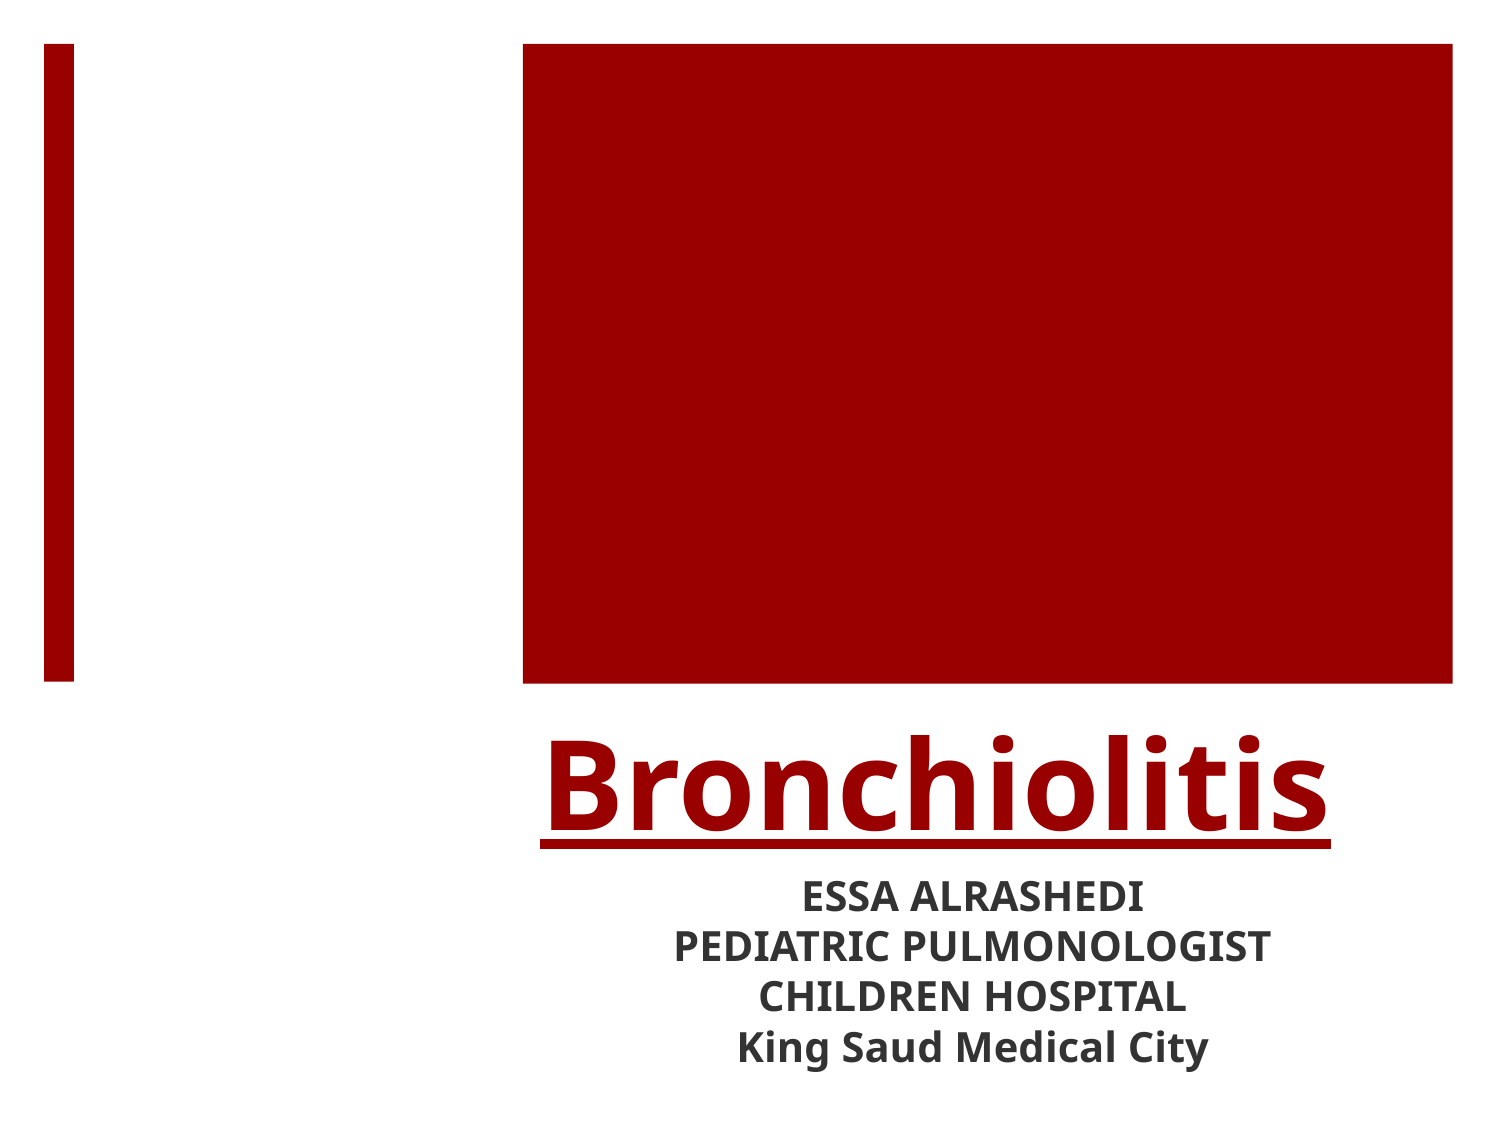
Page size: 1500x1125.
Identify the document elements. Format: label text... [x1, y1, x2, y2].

subtitle ESSA ALRASHEDI PEDIATRIC PULMONOLOGIST CHILDREN HOSPITAL King Saud Medical City [525, 862, 1421, 1085]
title Bronchiolitis [525, 690, 1421, 862]
